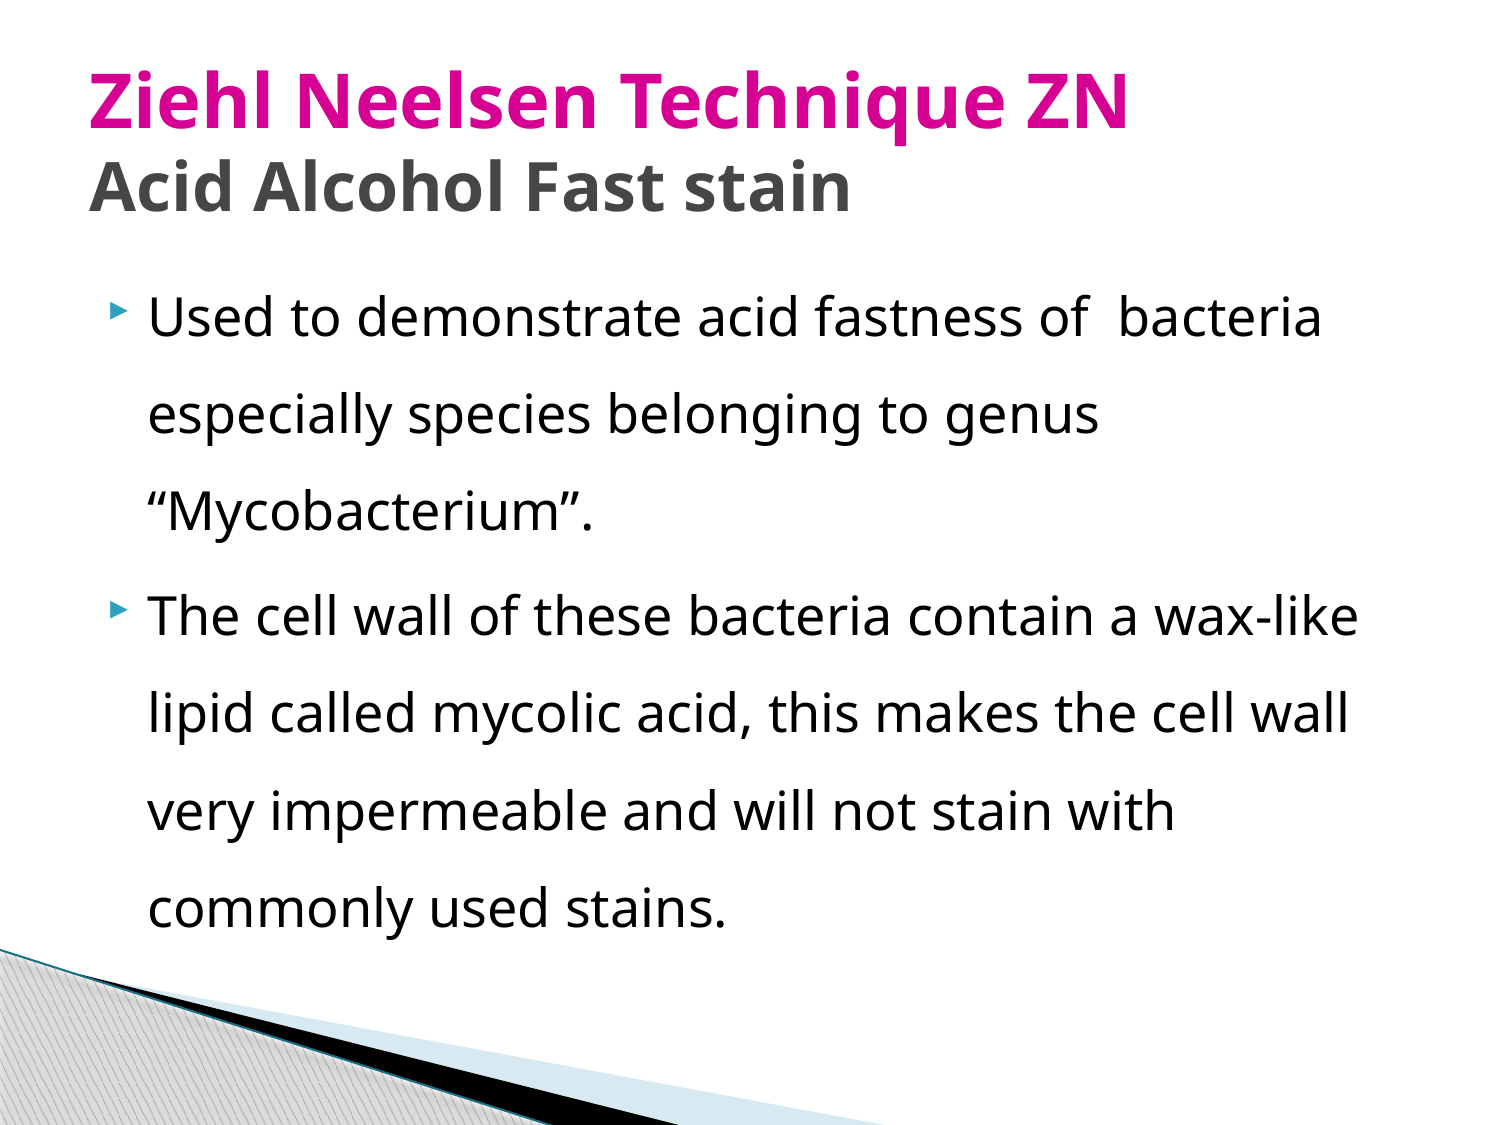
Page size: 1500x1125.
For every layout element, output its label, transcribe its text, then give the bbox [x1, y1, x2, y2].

title Ziehl Neelsen Technique ZN Acid Alcohol Fast stain [75, 45, 1425, 233]
list Used to demonstrate acid fastness of bacteria especially species belonging to genus “Mycobacterium”. The cell wall of these bacteria contain a wax-like lipid called mycolic acid, this makes the cell wall very impermeable and will not stain with commonly used stains. [75, 242, 1425, 953]
